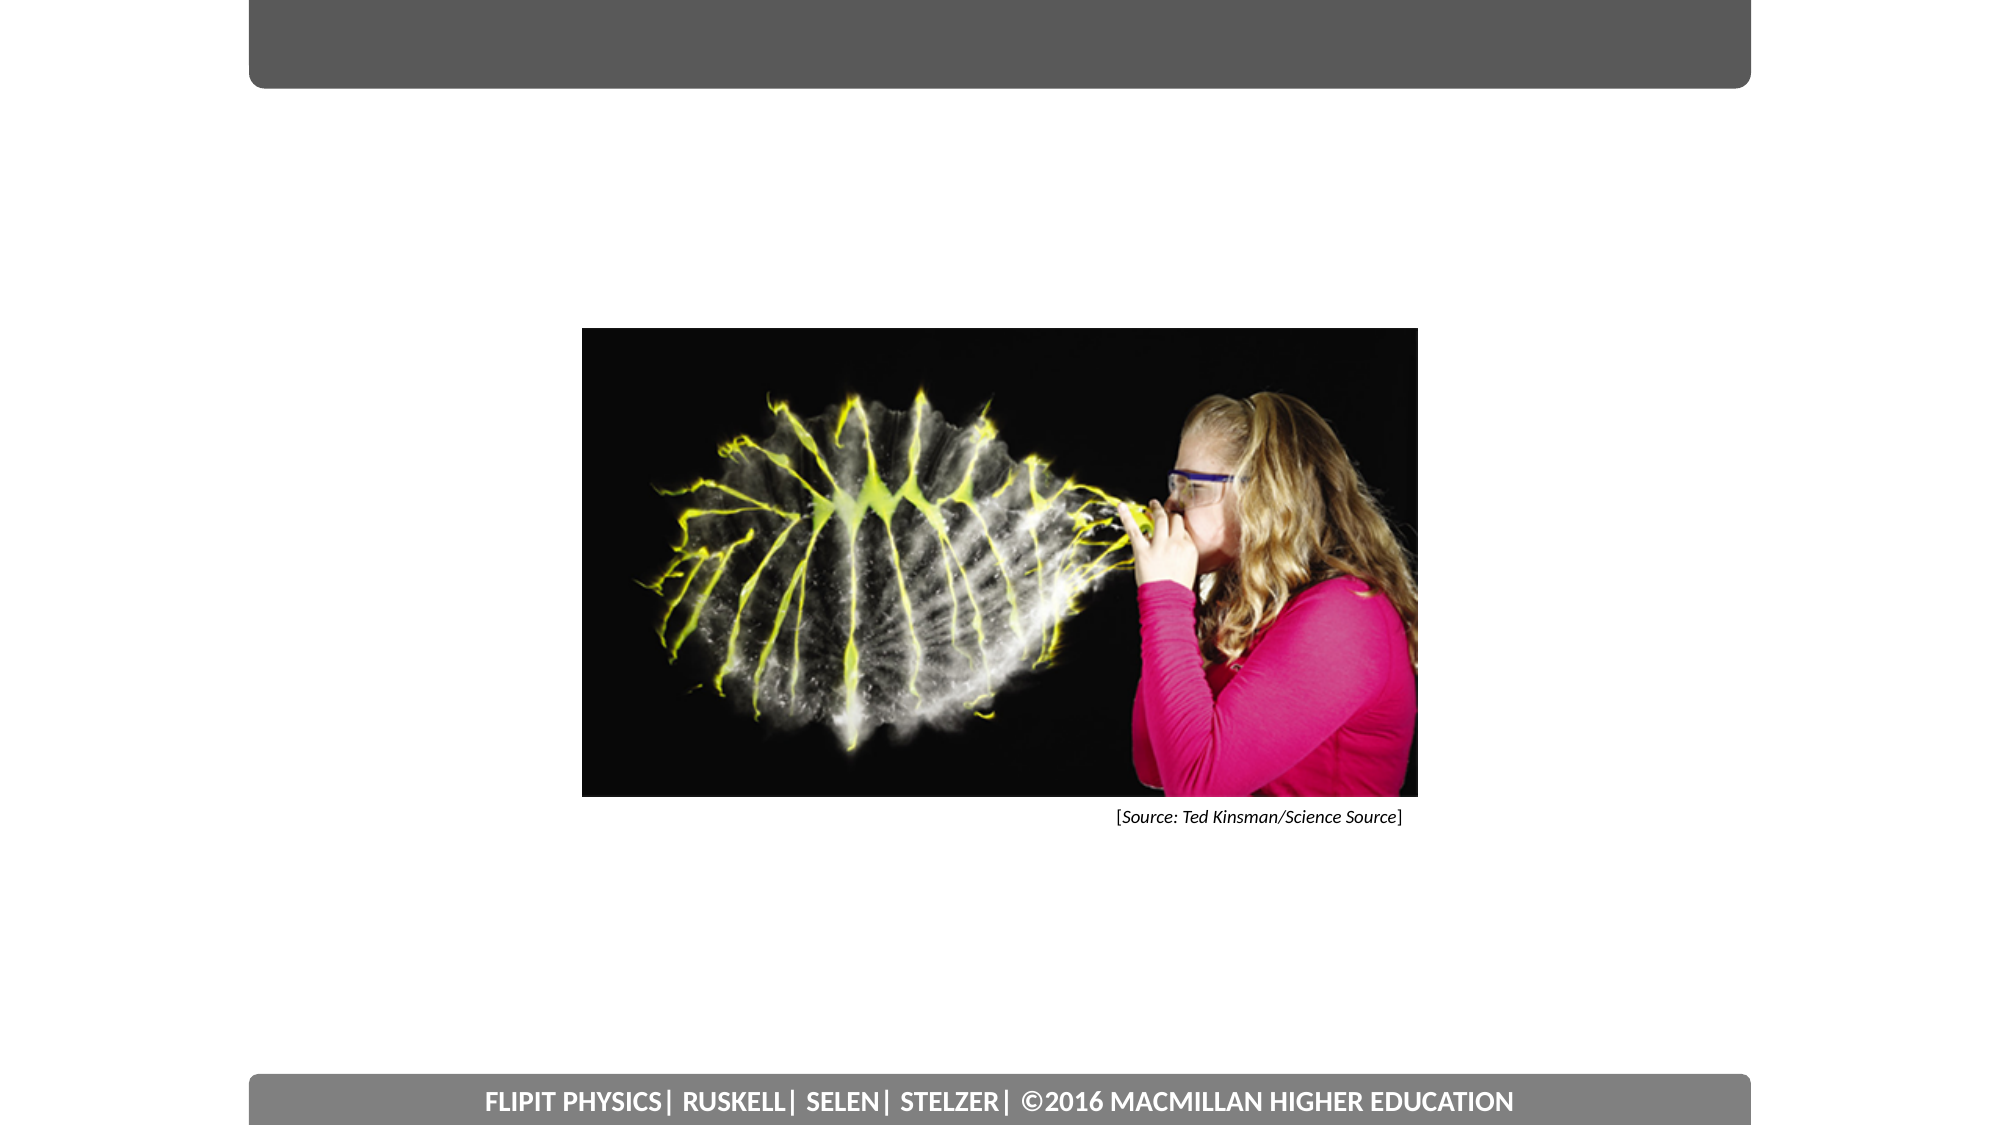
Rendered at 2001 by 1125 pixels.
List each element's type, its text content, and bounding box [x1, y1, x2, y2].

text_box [249, 1074, 1750, 1125]
picture [582, 328, 1418, 797]
text_box [248, 0, 1752, 89]
text_box [Source: Ted Kinsman/Science Source] [943, 797, 1418, 835]
